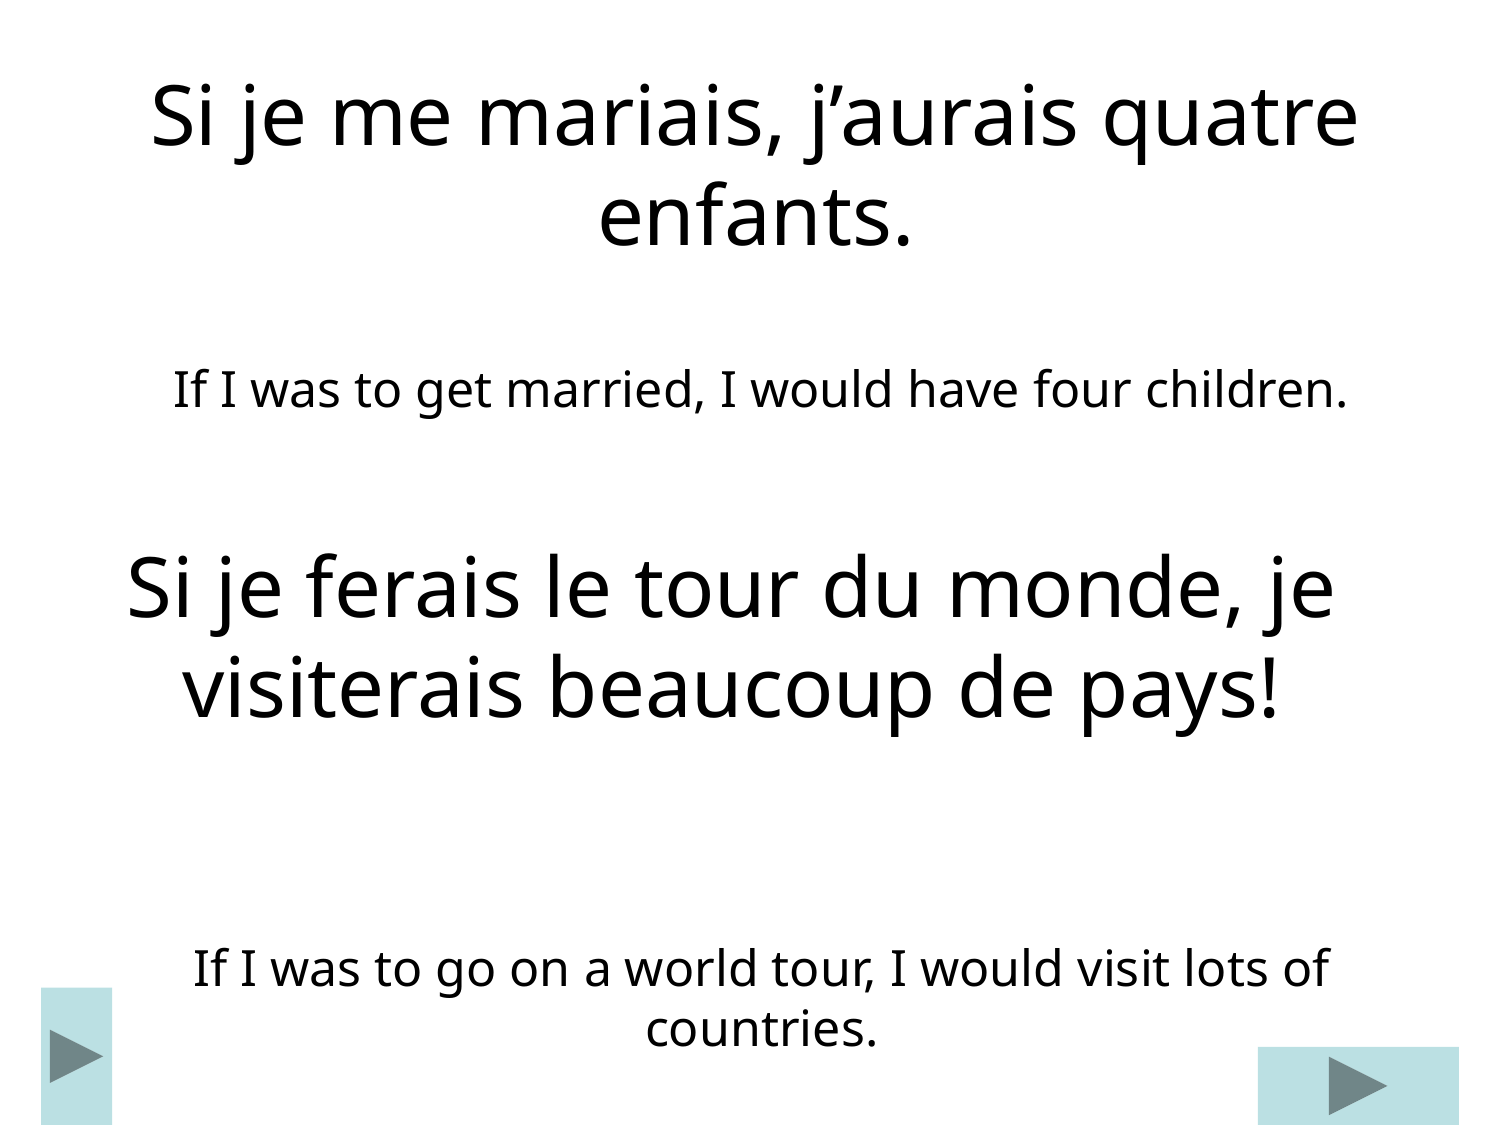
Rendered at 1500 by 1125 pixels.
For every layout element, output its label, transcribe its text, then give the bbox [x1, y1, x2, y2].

text_box If I was to go on a world tour, I would visit lots of countries. [112, 928, 1412, 1064]
text_box Si je ferais le tour du monde, je visiterais beaucoup de pays! [29, 527, 1436, 742]
text_box If I was to get married, I would have four children. [100, 349, 1424, 425]
text_box Si je me mariais, j’aurais quatre enfants. [53, 54, 1459, 270]
text_box [41, 987, 113, 1125]
text_box [1257, 1046, 1459, 1125]
